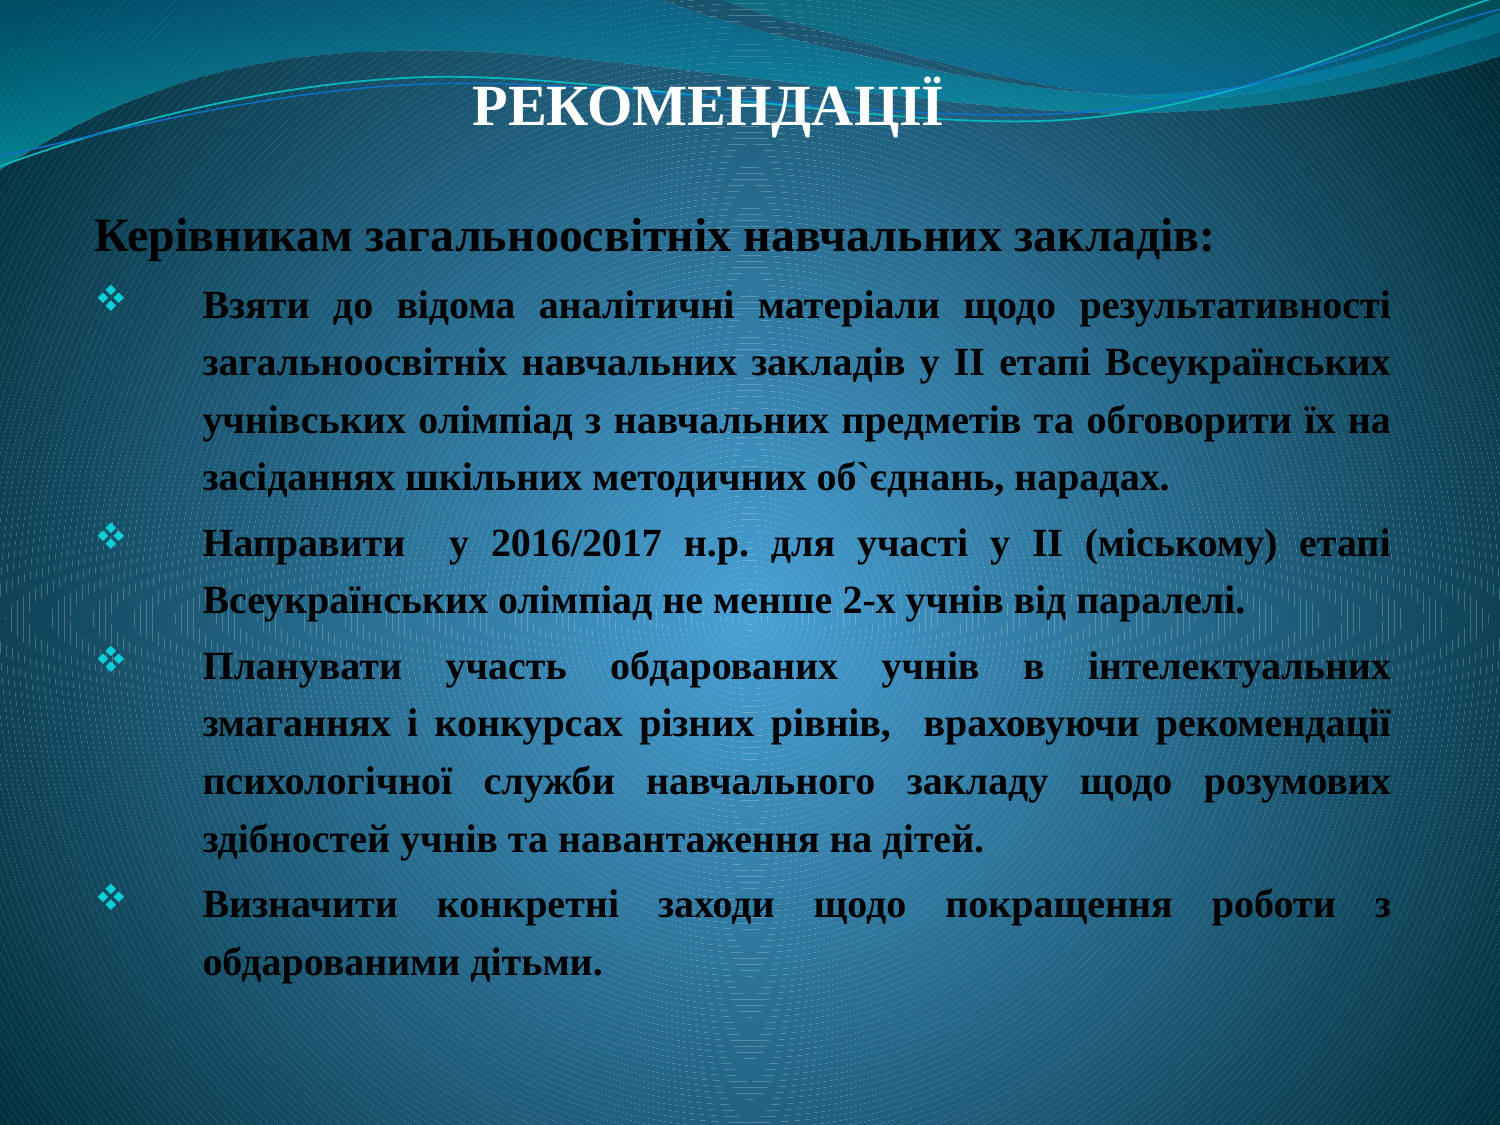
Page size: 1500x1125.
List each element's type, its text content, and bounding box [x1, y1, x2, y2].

list Керівникам загальноосвітніх навчальних закладів: Взяти до відома аналітичні матеріали щодо результативності загальноосвітніх навчальних закладів у ІІ етапі Всеукраїнських учнівських олімпіад з навчальних предметів та обговорити їх на засіданнях шкільних методичних об`єднань, нарадах. Направити у 2016/2017 н.р. для участі у ІІ (міському) етапі Всеукраїнських олімпіад не менше 2-х учнів від паралелі. Планувати участь обдарованих учнів в інтелектуальних змаганнях і конкурсах різних рівнів, враховуючи рекомендації психологічної служби навчального закладу щодо розумових здібностей учнів та навантаження на дітей. Визначити конкретні заходи щодо покращення роботи з обдарованими дітьми. [86, 184, 1400, 1059]
title РЕКОМЕНДАЦІЇ [218, 78, 1199, 138]
